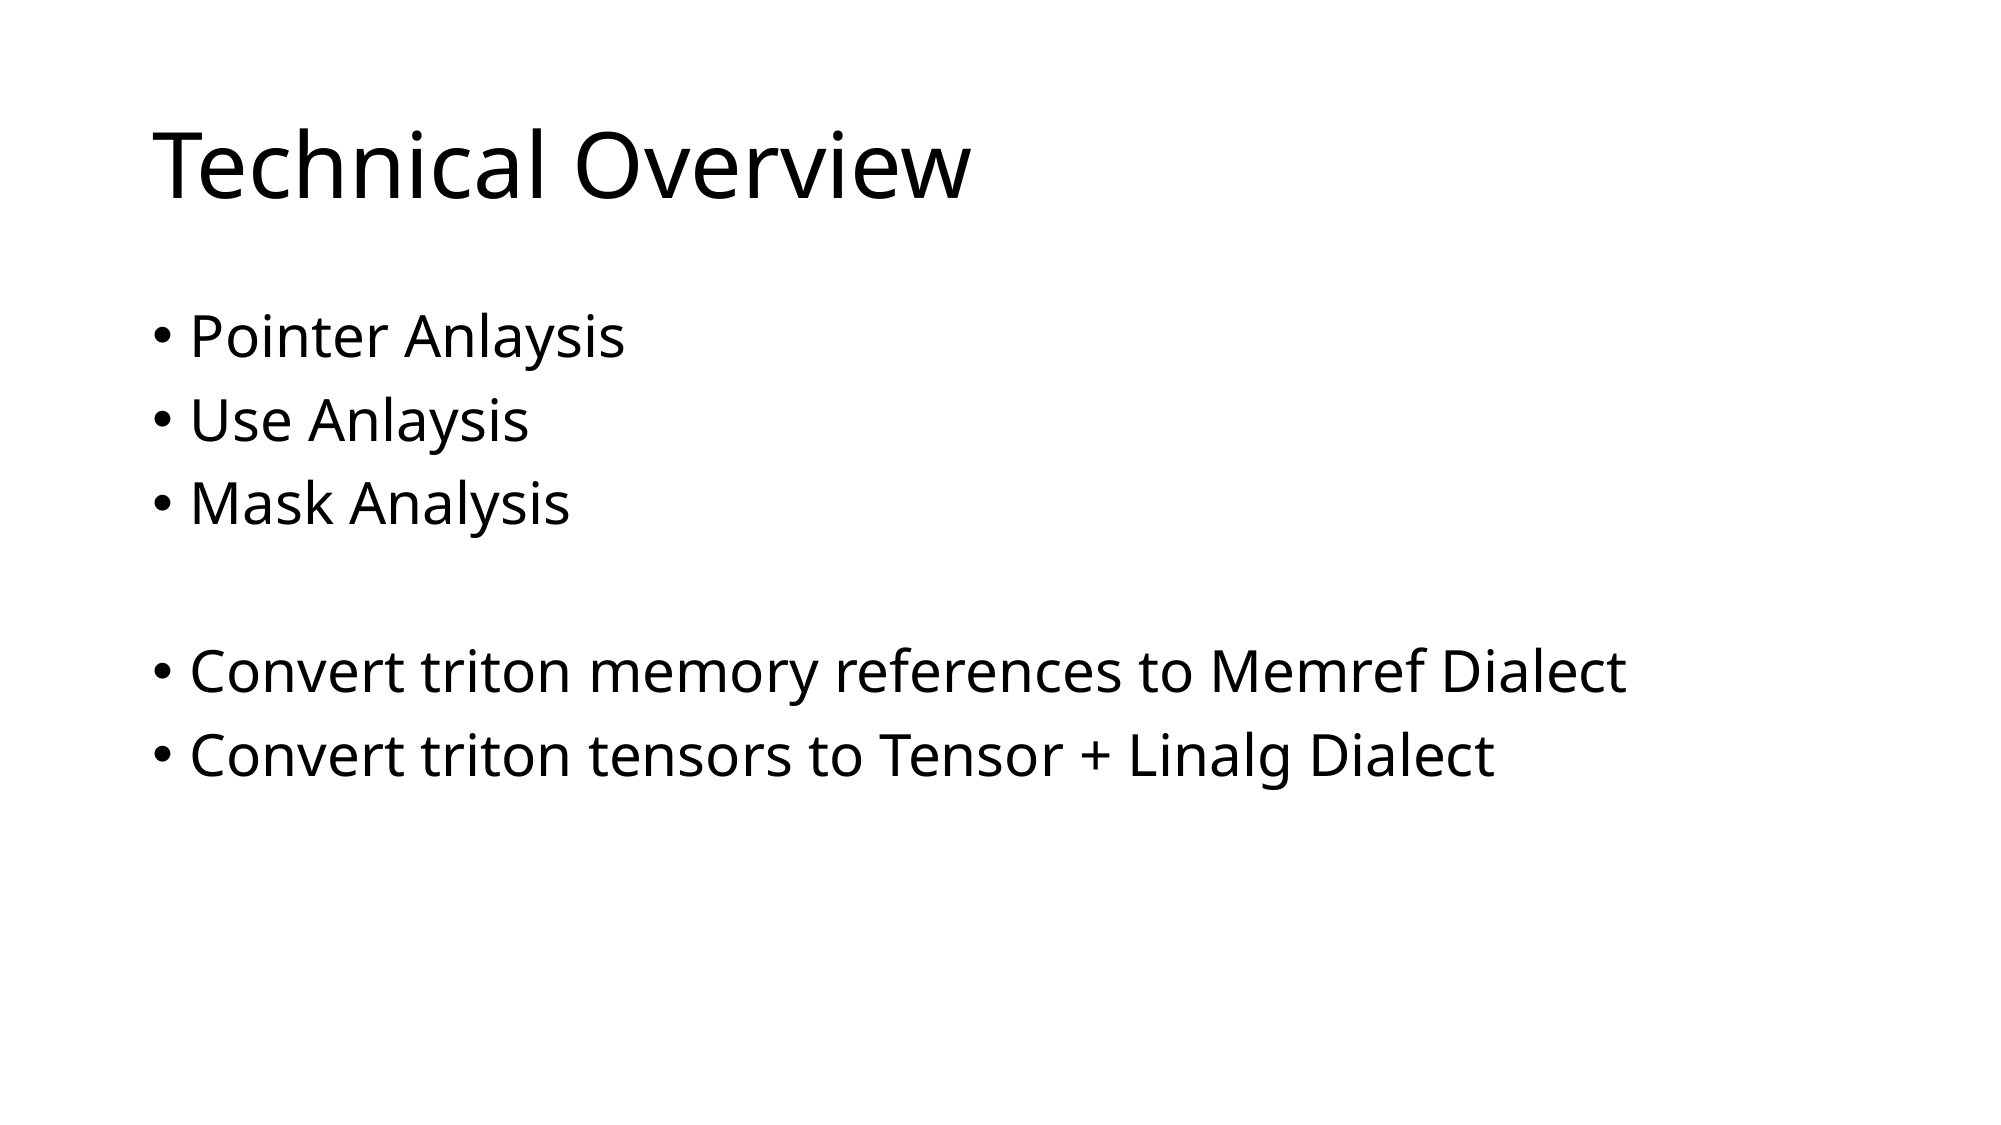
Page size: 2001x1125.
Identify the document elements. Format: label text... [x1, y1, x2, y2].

list Pointer Anlaysis Use Anlaysis Mask Analysis Convert triton memory references to Memref Dialect Convert triton tensors to Tensor + Linalg Dialect [137, 299, 1863, 1014]
title Technical Overview [137, 59, 1863, 278]
